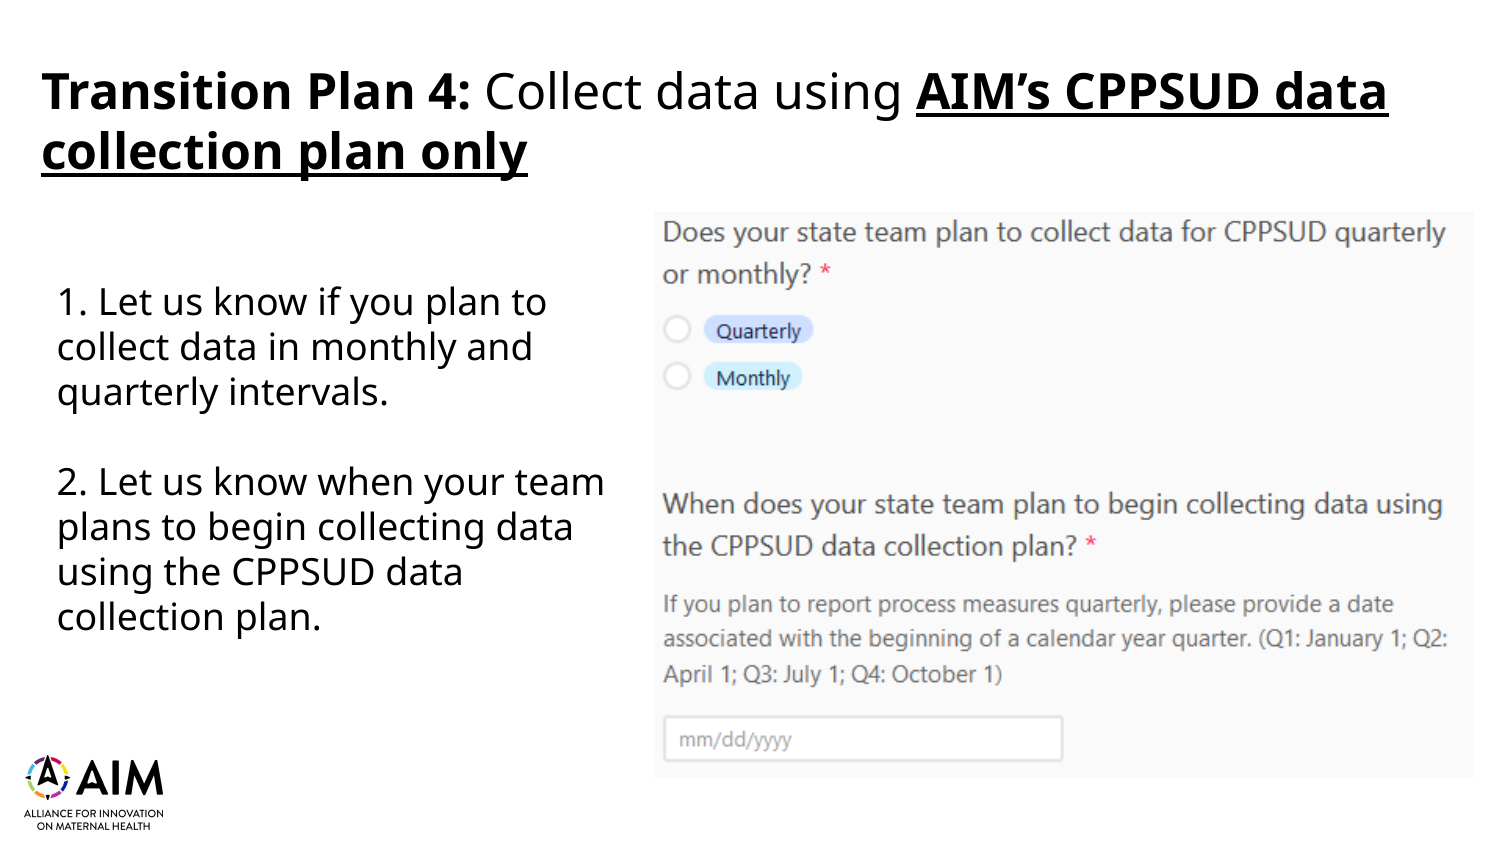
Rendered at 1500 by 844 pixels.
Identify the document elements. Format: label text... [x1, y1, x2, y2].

picture [654, 211, 1474, 779]
picture [24, 755, 163, 830]
text_box 1. Let us know if you plan to collect data in monthly and quarterly intervals. 2. Let us know when your team plans to begin collecting data using the CPPSUD data collection plan. [41, 270, 641, 646]
title Transition Plan 4: Collect data using AIM’s CPPSUD data collection plan only [26, 32, 1474, 195]
